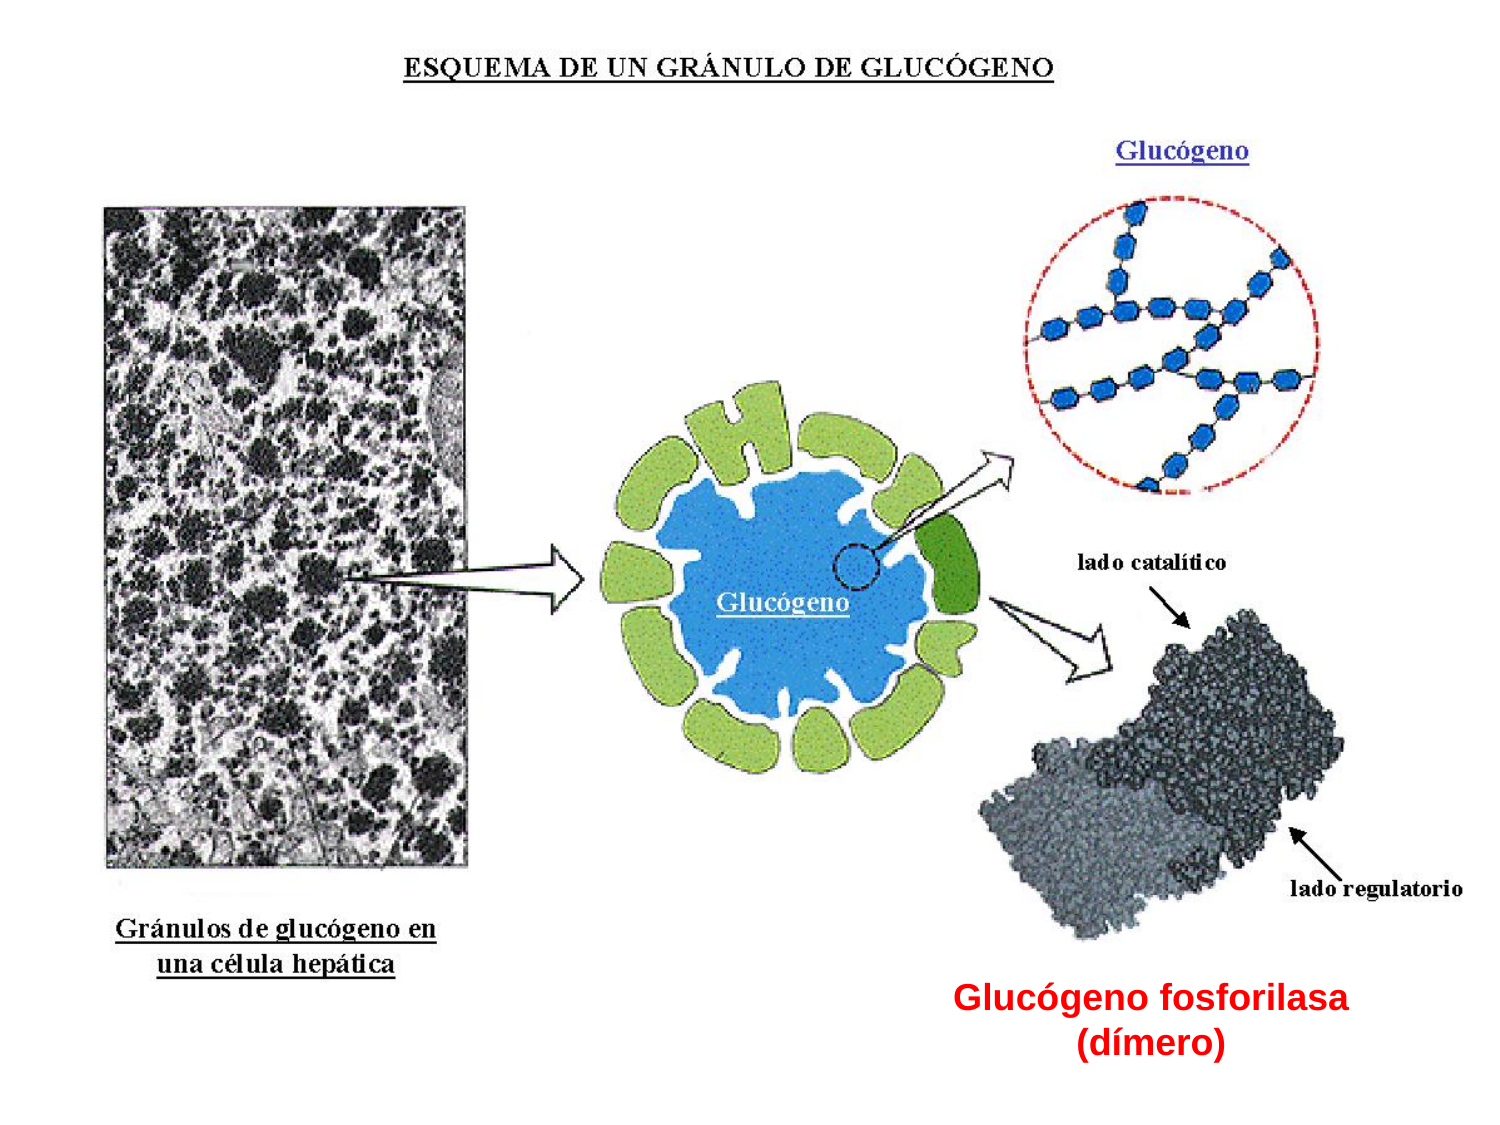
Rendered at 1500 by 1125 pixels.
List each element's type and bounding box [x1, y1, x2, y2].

text_box [0, 0, 1500, 1125]
